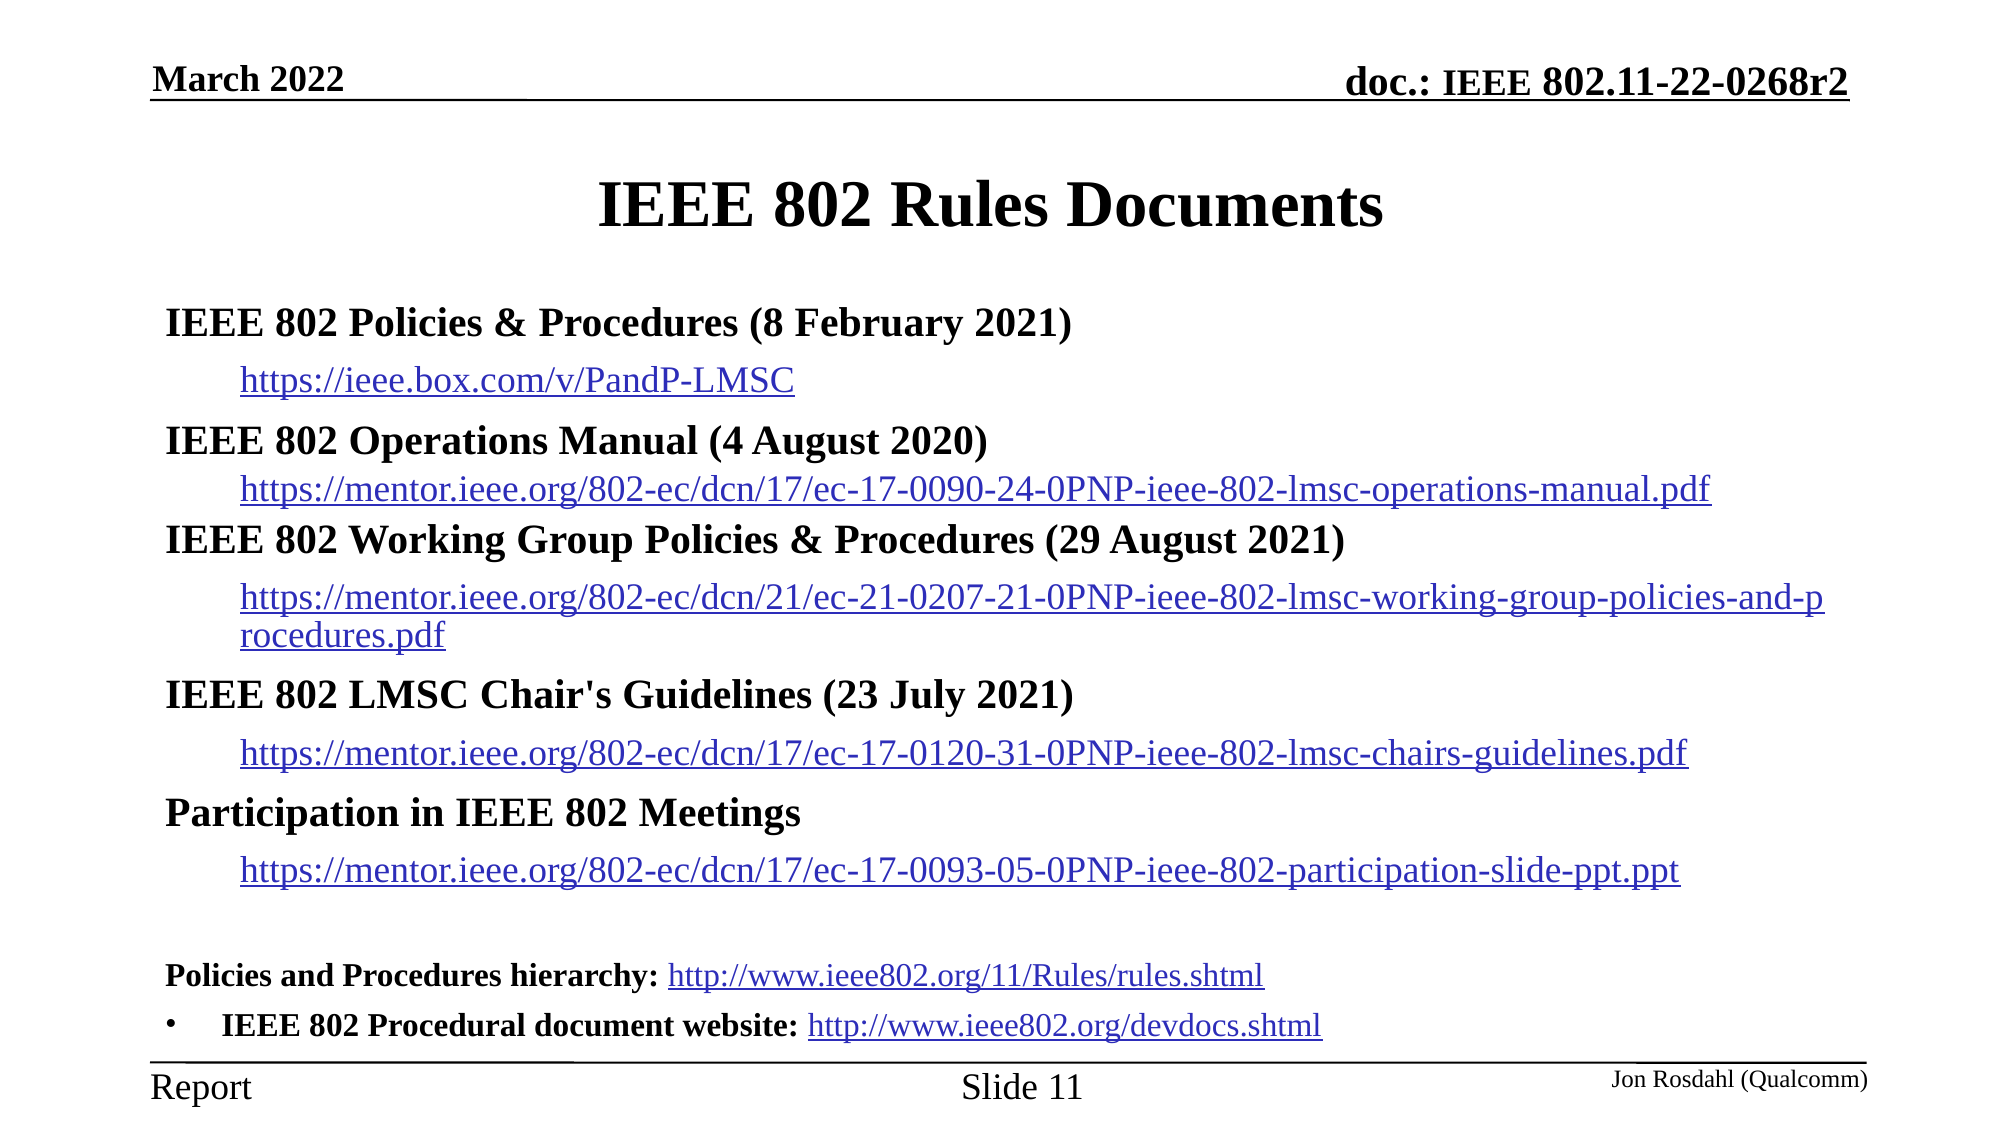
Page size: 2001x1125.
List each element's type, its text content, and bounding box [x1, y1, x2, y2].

footer Jon Rosdahl (Qualcomm) [1171, 1061, 1869, 1093]
title IEEE 802 Rules Documents [149, 112, 1850, 286]
list IEEE 802 Policies & Procedures (8 February 2021) https://ieee.box.com/v/PandP-LMSC IEEE 802 Operations Manual (4 August 2020) https://mentor.ieee.org/802-ec/dcn/17/ec-17-0090-24-0PNP-ieee-802-lmsc-operations-manual.pdf IEEE 802 Working Group Policies & Procedures (29 August 2021) https://mentor.ieee.org/802-ec/dcn/21/ec-21-0207-21-0PNP-ieee-802-lmsc-working-group-policies-and-procedures.pdf IEEE 802 LMSC Chair's Guidelines (23 July 2021) https://mentor.ieee.org/802-ec/dcn/17/ec-17-0120-31-0PNP-ieee-802-lmsc-chairs-guidelines.pdf Participation in IEEE 802 Meetings https://mentor.ieee.org/802-ec/dcn/17/ec-17-0093-05-0PNP-ieee-802-participation-slide-ppt.ppt Policies and Procedures hierarchy: http://www.ieee802.org/11/Rules/rules.shtml IEEE 802 Procedural document website: http://www.ieee802.org/devdocs.shtml [149, 286, 1850, 1000]
slide_number Slide 11 [950, 1061, 1095, 1125]
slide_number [152, 54, 563, 100]
